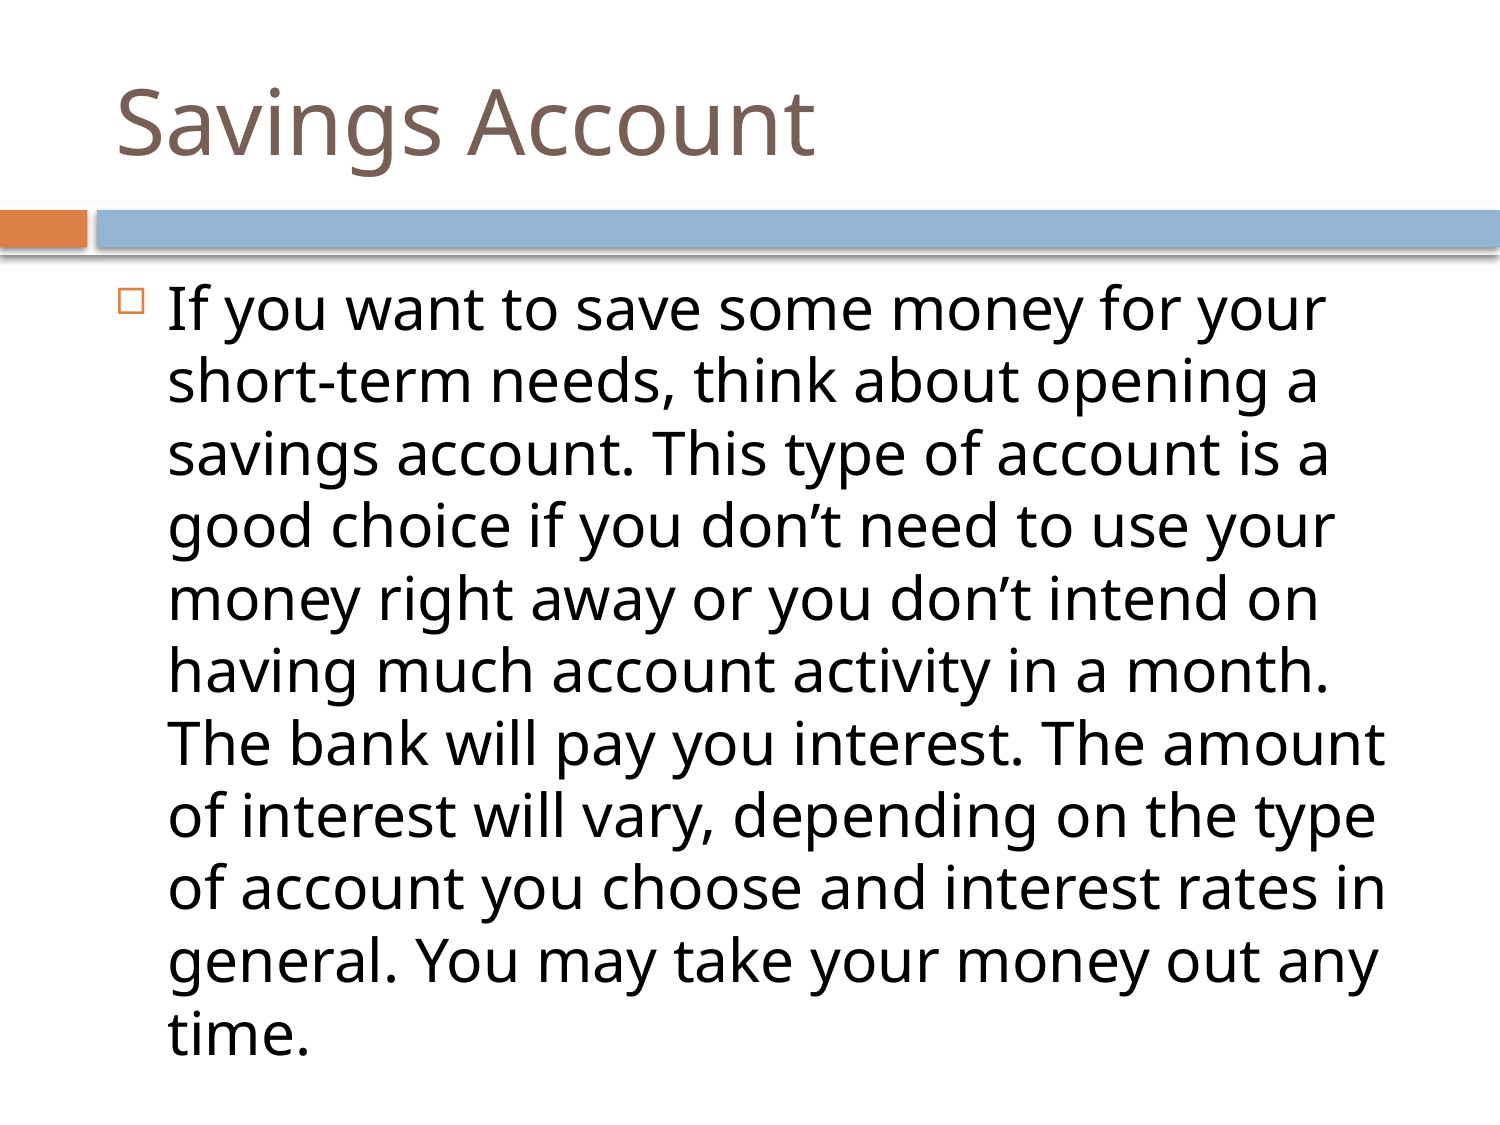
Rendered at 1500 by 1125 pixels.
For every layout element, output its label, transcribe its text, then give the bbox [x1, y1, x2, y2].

title Savings Account [100, 37, 1438, 200]
list If you want to save some money for your short-term needs, think about opening a savings account. This type of account is a good choice if you don’t need to use your money right away or you don’t intend on having much account activity in a month. The bank will pay you interest. The amount of interest will vary, depending on the type of account you choose and interest rates in general. You may take your money out any time. [100, 262, 1438, 1000]
